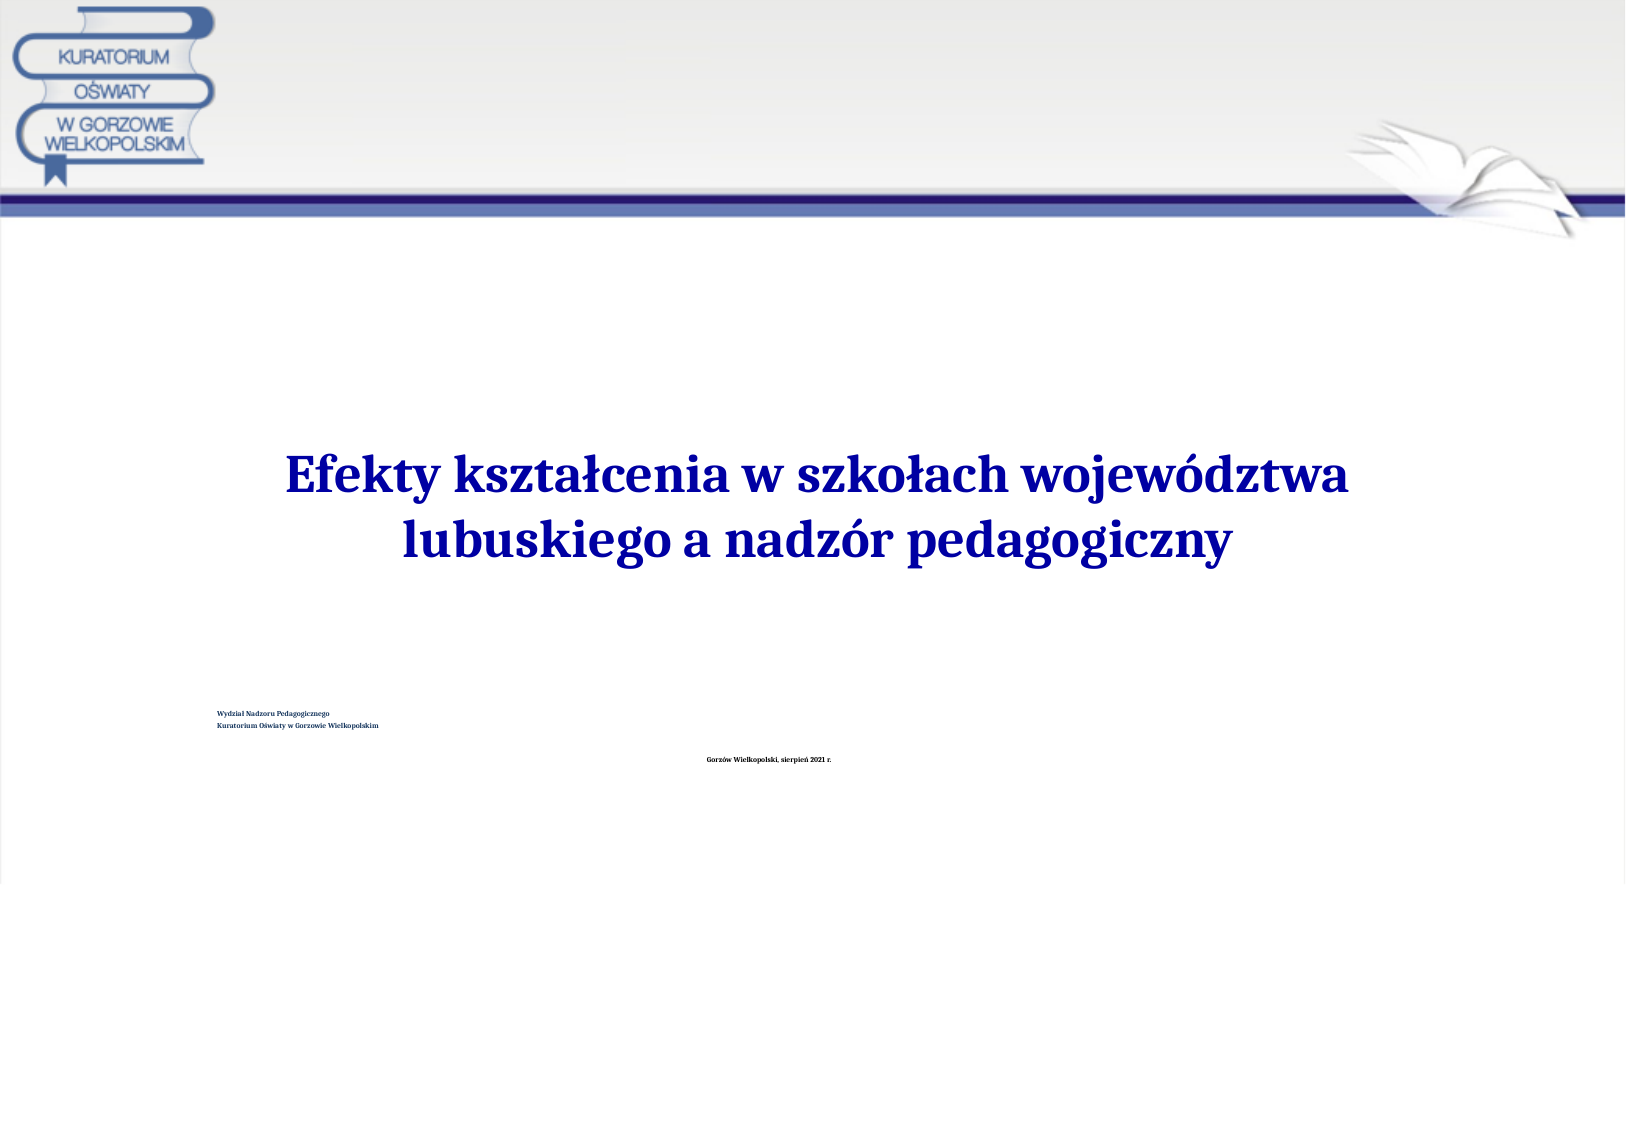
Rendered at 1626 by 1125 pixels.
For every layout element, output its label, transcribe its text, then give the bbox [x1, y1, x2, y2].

subtitle Wydział Nadzoru Pedagogicznego Kuratorium Oświaty w Gorzowie Wielkopolskim Gorzów Wielkopolski, sierpień 2021 r. [202, 668, 1337, 842]
picture [0, 0, 1626, 1125]
text_box [448, 130, 1359, 255]
title Efekty kształcenia w szkołach województwa lubuskiego a nadzór pedagogiczny [233, 290, 1404, 975]
